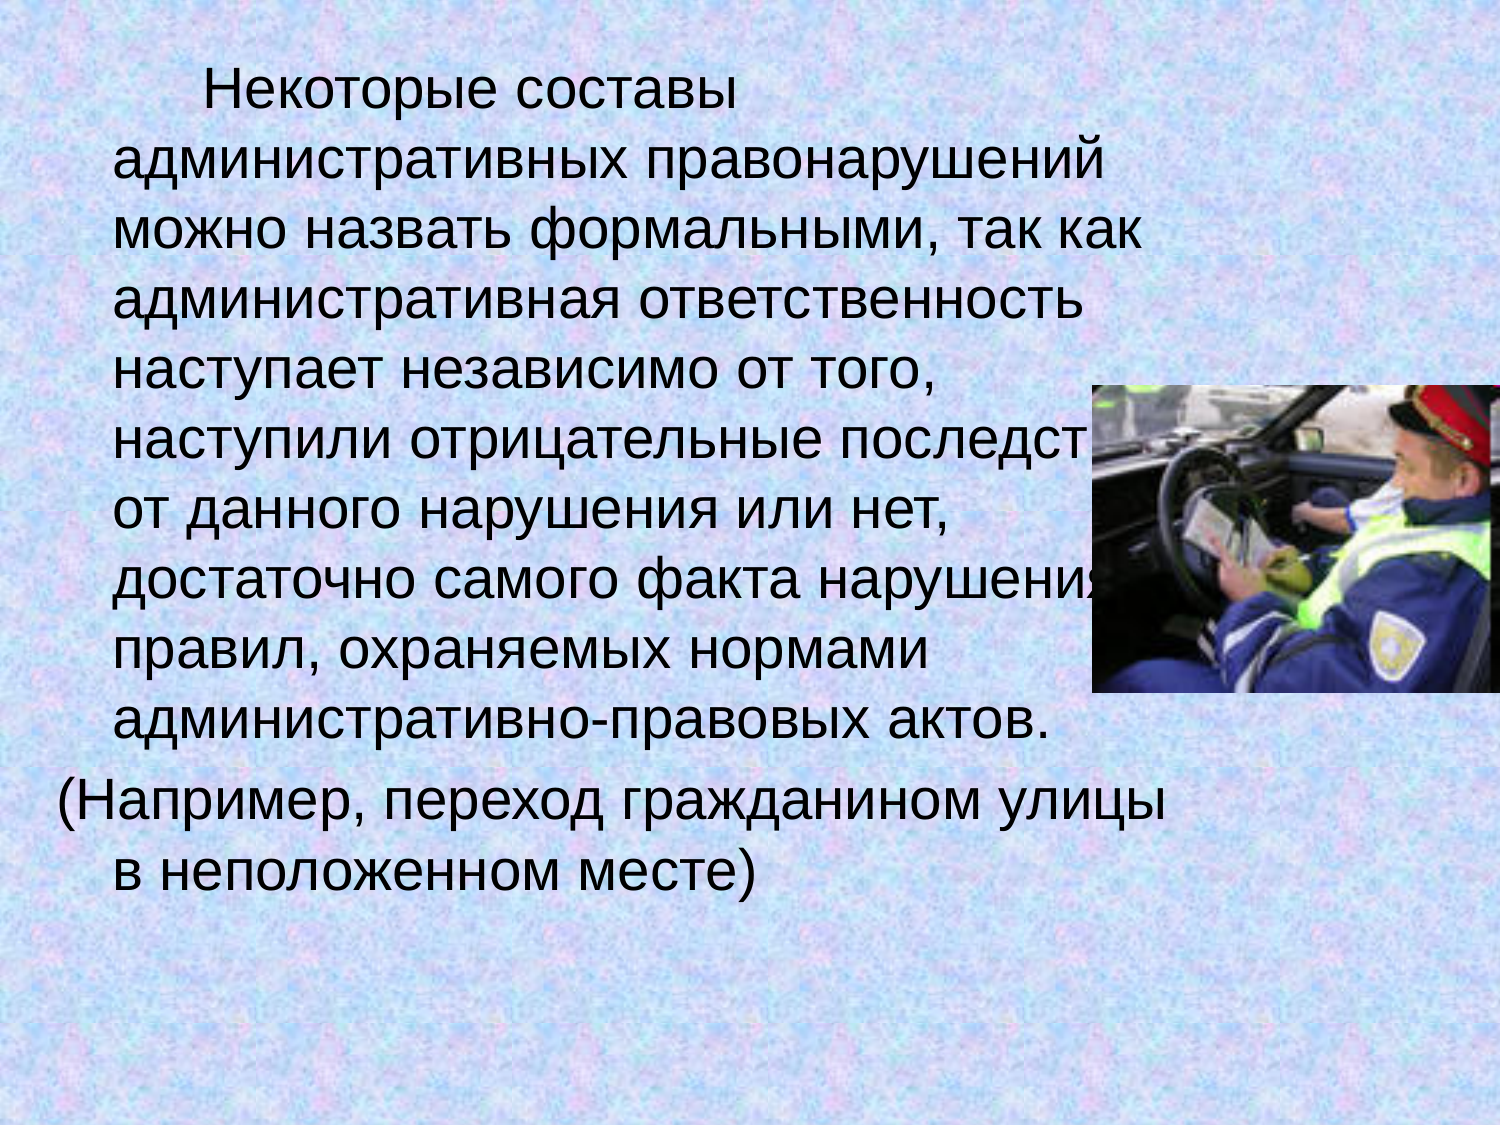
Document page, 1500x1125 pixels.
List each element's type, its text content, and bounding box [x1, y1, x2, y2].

list Некоторые составы административных правонарушений можно назвать формальными, так как административная ответственность наступает независимо от того, наступили отрицательные последствия от данного нарушения или нет, достаточно самого факта нарушения правил, охраняемых нормами административно-правовых актов. (Например, переход гражданином улицы в неположенном месте) [40, 42, 1200, 1071]
picture [0, 0, 1500, 1125]
